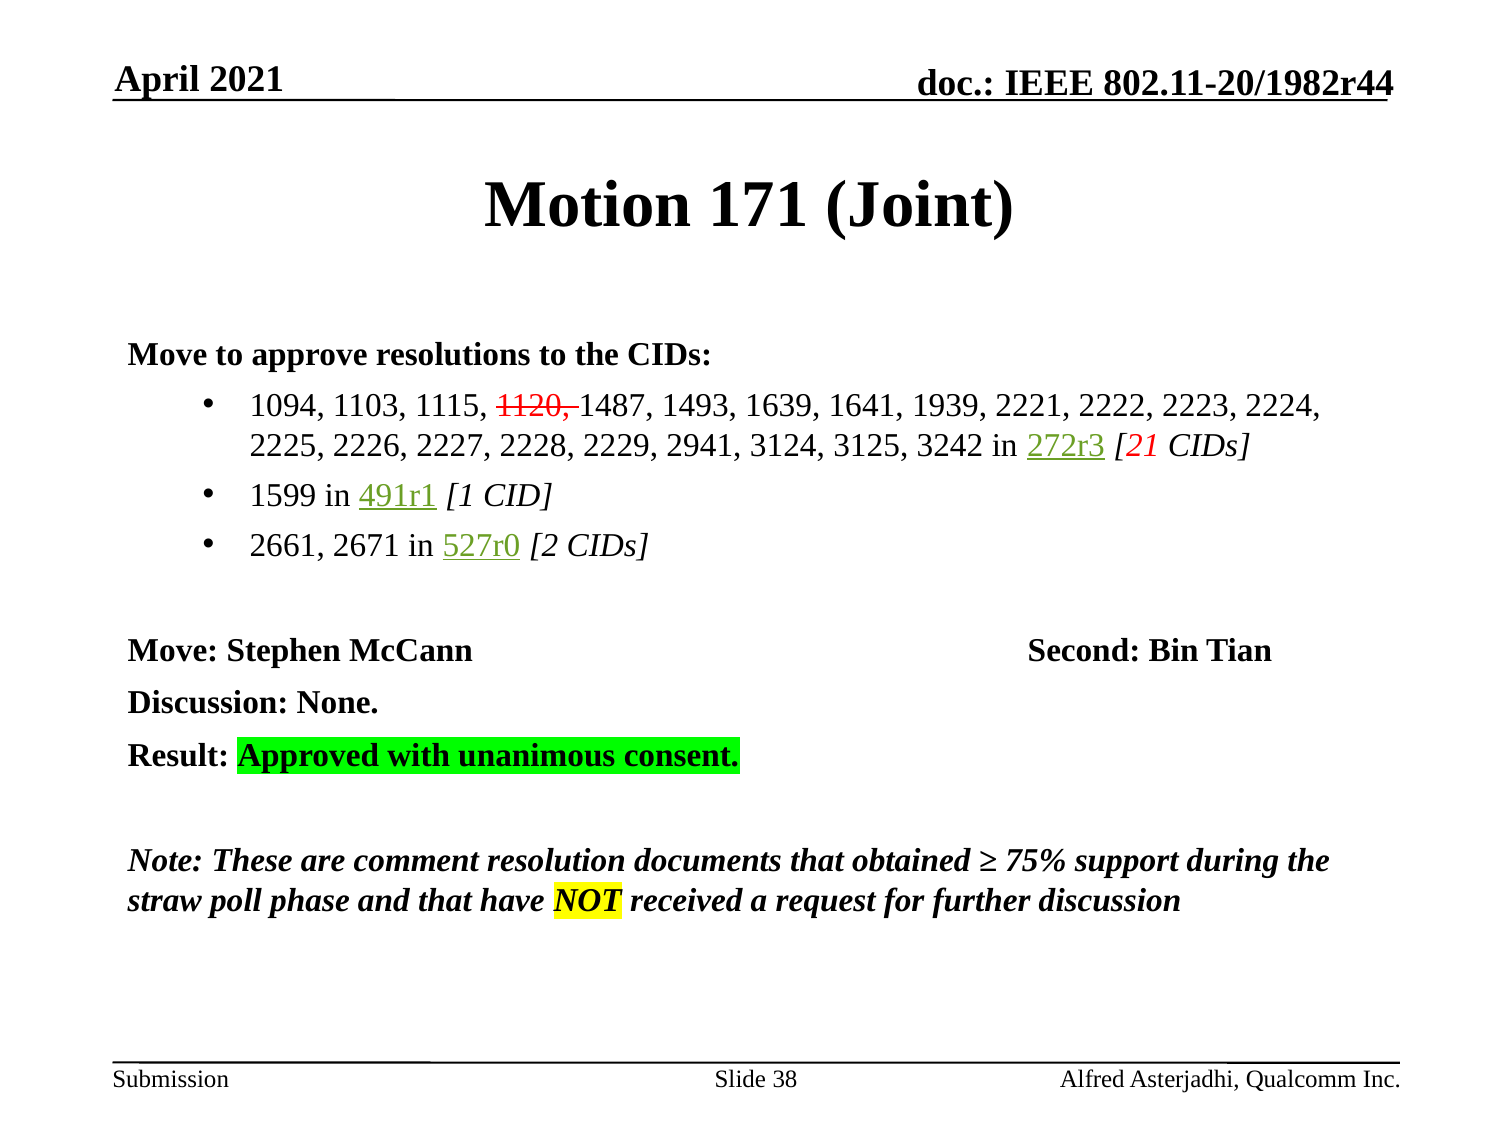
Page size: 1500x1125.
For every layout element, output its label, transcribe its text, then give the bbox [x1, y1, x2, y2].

slide_number Slide 38 [712, 1061, 800, 1123]
footer Alfred Asterjadhi, Qualcomm Inc. [878, 1061, 1402, 1093]
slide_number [114, 54, 423, 100]
list Move to approve resolutions to the CIDs: 1094, 1103, 1115, 1120, 1487, 1493, 1639, 1641, 1939, 2221, 2222, 2223, 2224, 2225, 2226, 2227, 2228, 2229, 2941, 3124, 3125, 3242 in 272r3 [21 CIDs] 1599 in 491r1 [1 CID] 2661, 2671 in 527r0 [2 CIDs] Move: Stephen McCann Second: Bin Tian Discussion: None. Result: Approved with unanimous consent. Note: These are comment resolution documents that obtained ≥ 75% support during the straw poll phase and that have NOT received a request for further discussion [112, 324, 1388, 1000]
title Motion 171 (Joint) [112, 112, 1388, 288]
